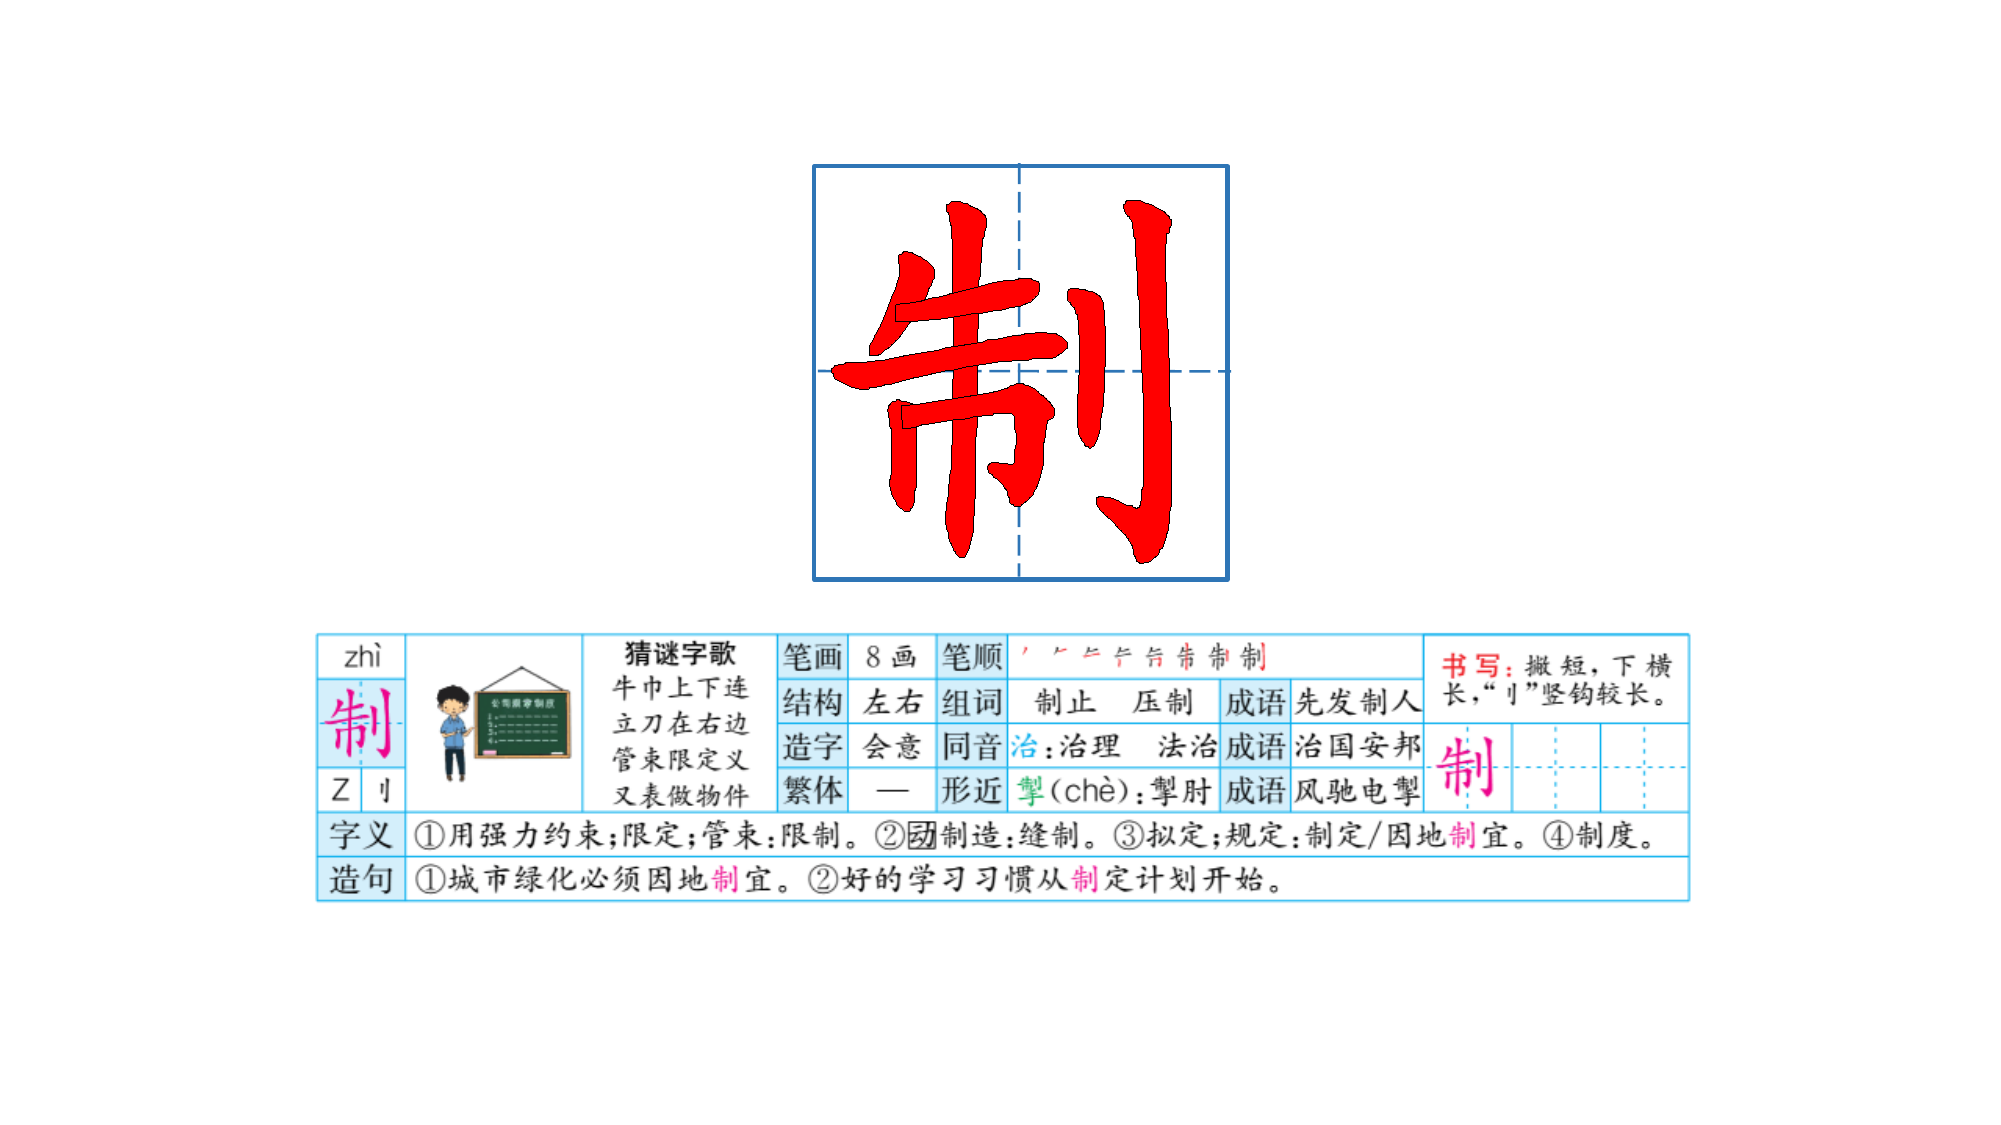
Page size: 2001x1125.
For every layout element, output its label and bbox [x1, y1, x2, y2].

picture [303, 624, 1697, 911]
text_box [814, 163, 1232, 580]
